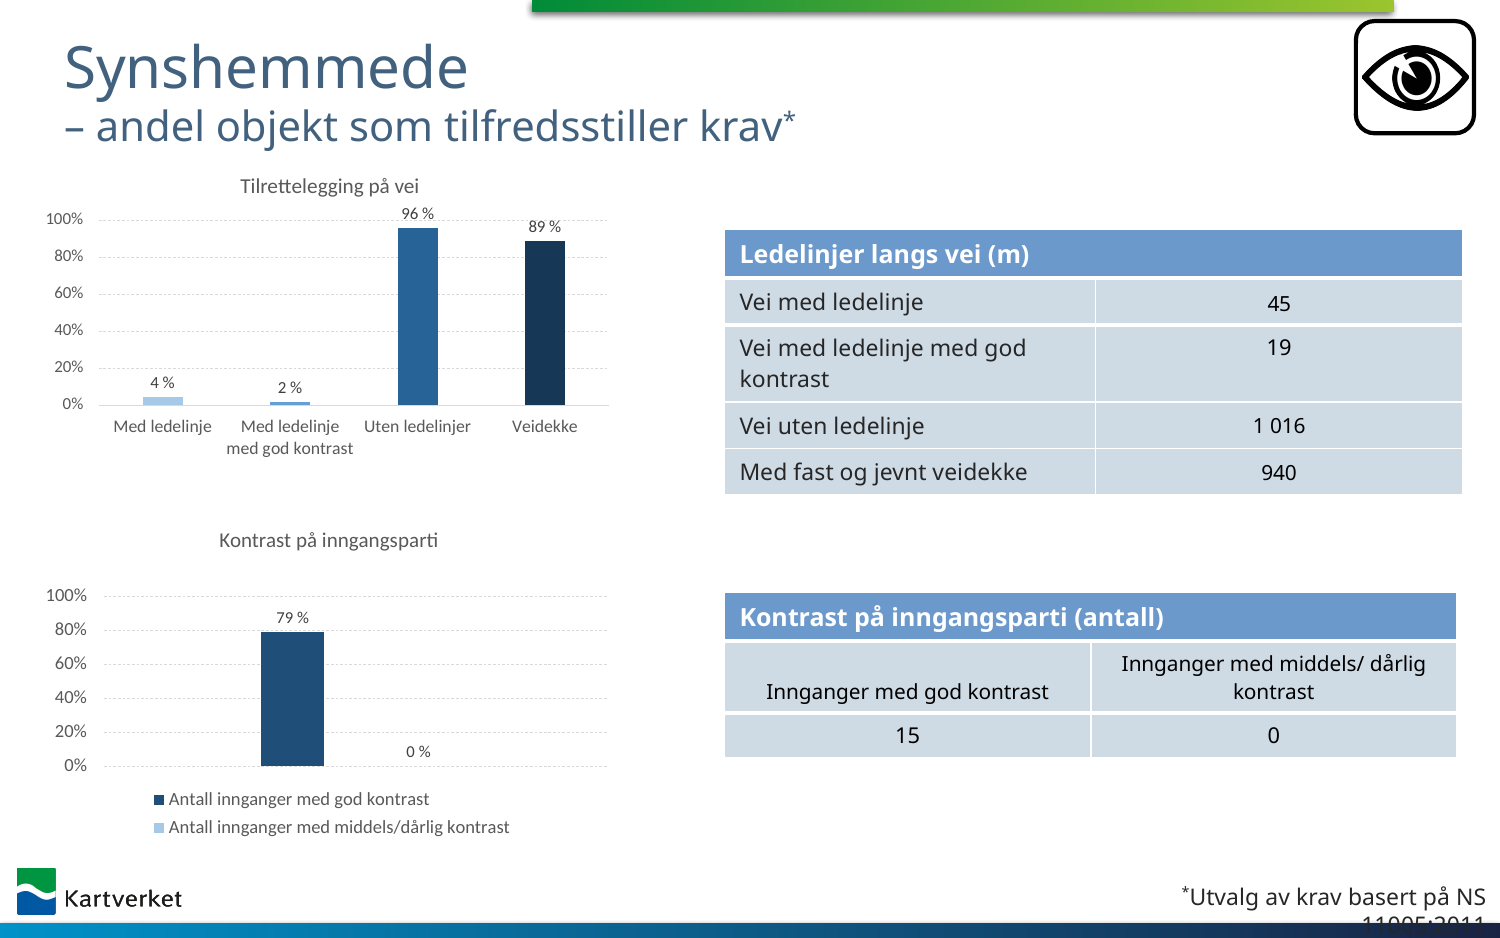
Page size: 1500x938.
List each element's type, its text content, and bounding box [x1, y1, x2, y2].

picture [41, 520, 617, 846]
table_header Ledelinjer langs vei (m) [725, 230, 1462, 276]
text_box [1355, 20, 1475, 134]
table_cell 1 016 [1096, 403, 1462, 448]
table_cell 15 [725, 715, 1090, 757]
text_box Synshemmede – andel objekt som tilfredsstiller krav* [49, 24, 1431, 158]
table_cell 45 [1096, 280, 1462, 323]
table_cell 0 [1092, 715, 1456, 757]
table_cell 19 [1096, 327, 1462, 401]
table_cell 940 [1096, 449, 1462, 494]
picture [41, 166, 619, 492]
table_cell Innganger med middels/ dårlig kontrast [1092, 643, 1456, 711]
text_box *Utvalg av krav basert på NS 11005:2011 [1068, 873, 1500, 938]
table_cell Vei uten ledelinje [725, 403, 1095, 448]
table_header Kontrast på inngangsparti (antall) [725, 593, 1456, 639]
table_cell Vei med ledelinje [725, 280, 1095, 323]
table_cell Med fast og jevnt veidekke [725, 449, 1095, 494]
table_cell Vei med ledelinje med god kontrast [725, 327, 1095, 401]
table_cell Innganger med god kontrast [725, 643, 1090, 711]
